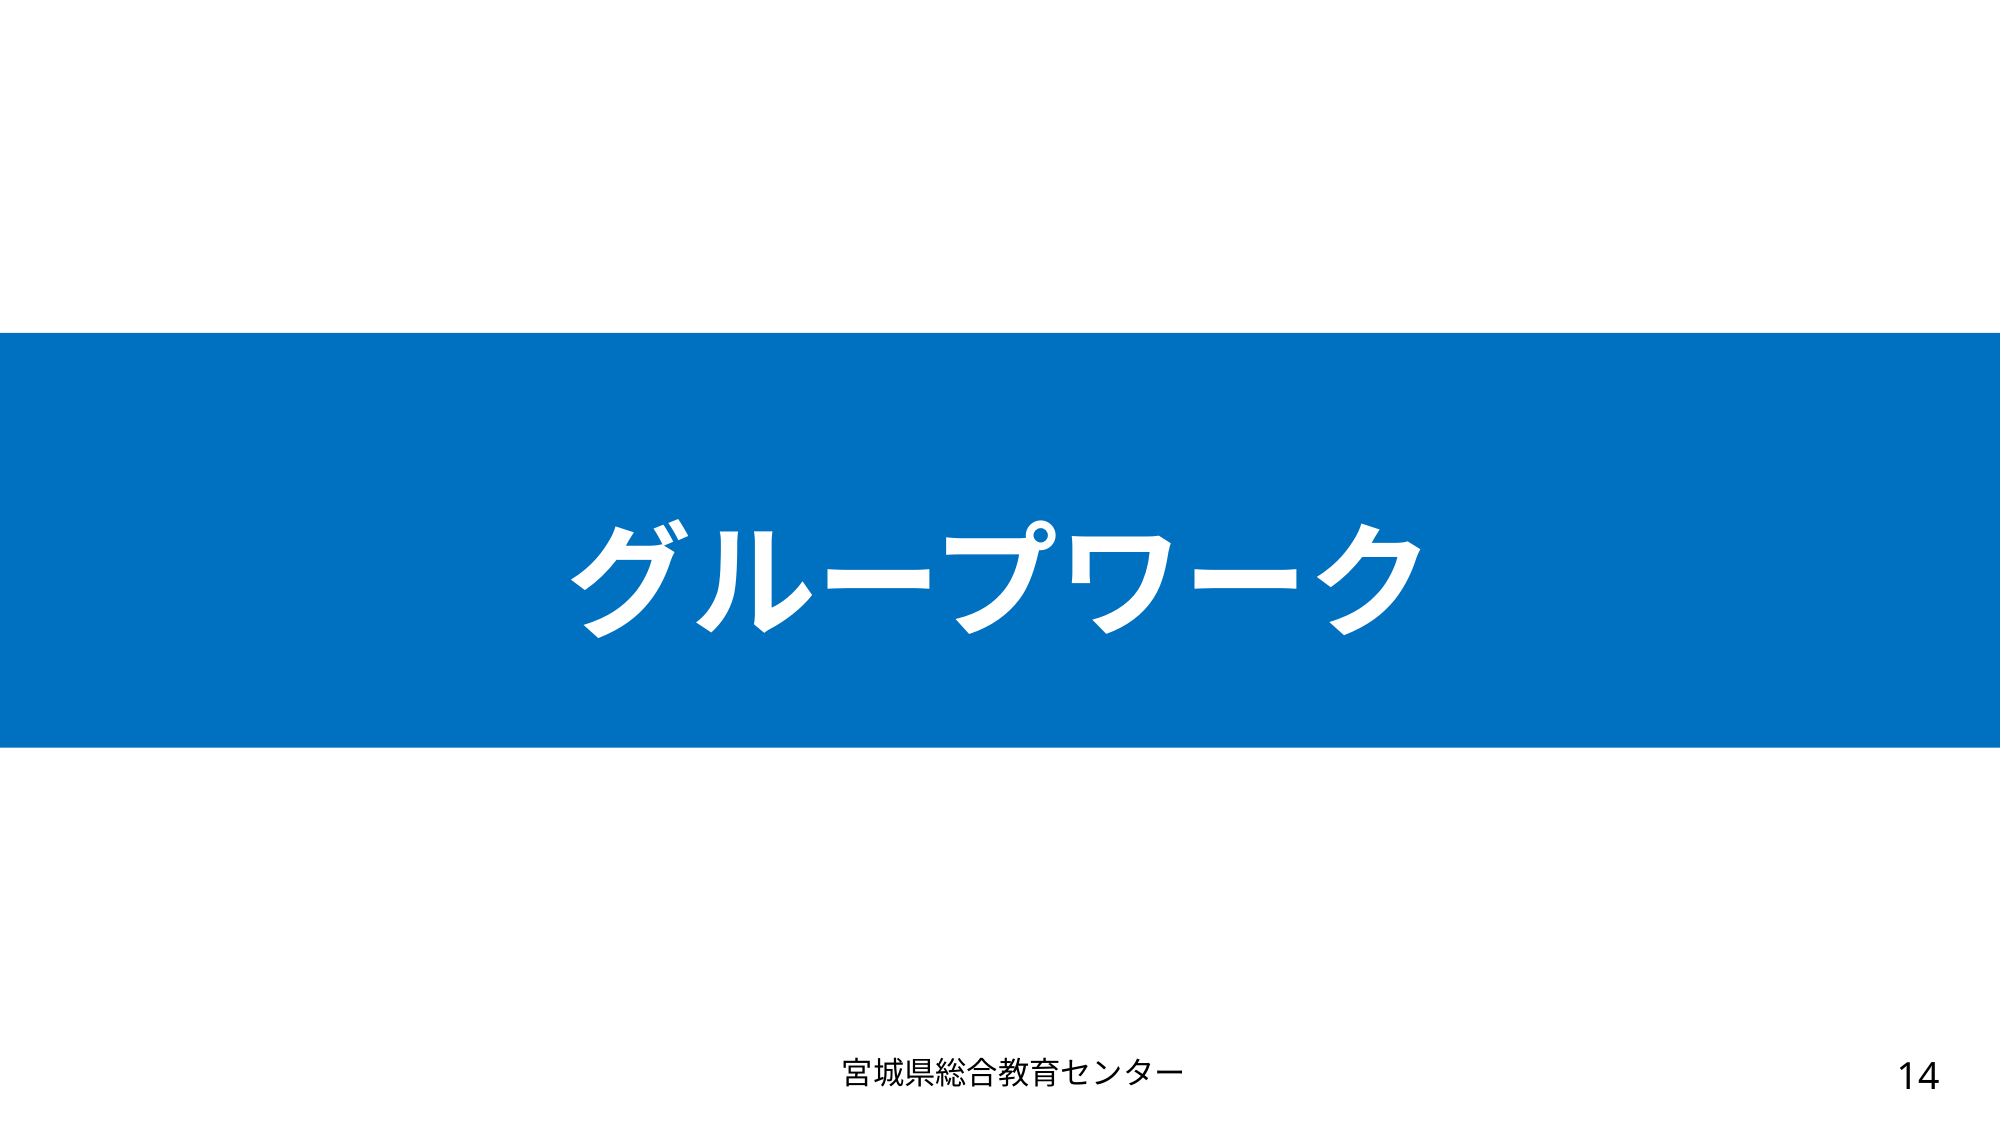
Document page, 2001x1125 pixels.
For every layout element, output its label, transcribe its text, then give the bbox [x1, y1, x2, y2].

text_box グループワーク [0, 332, 2000, 749]
